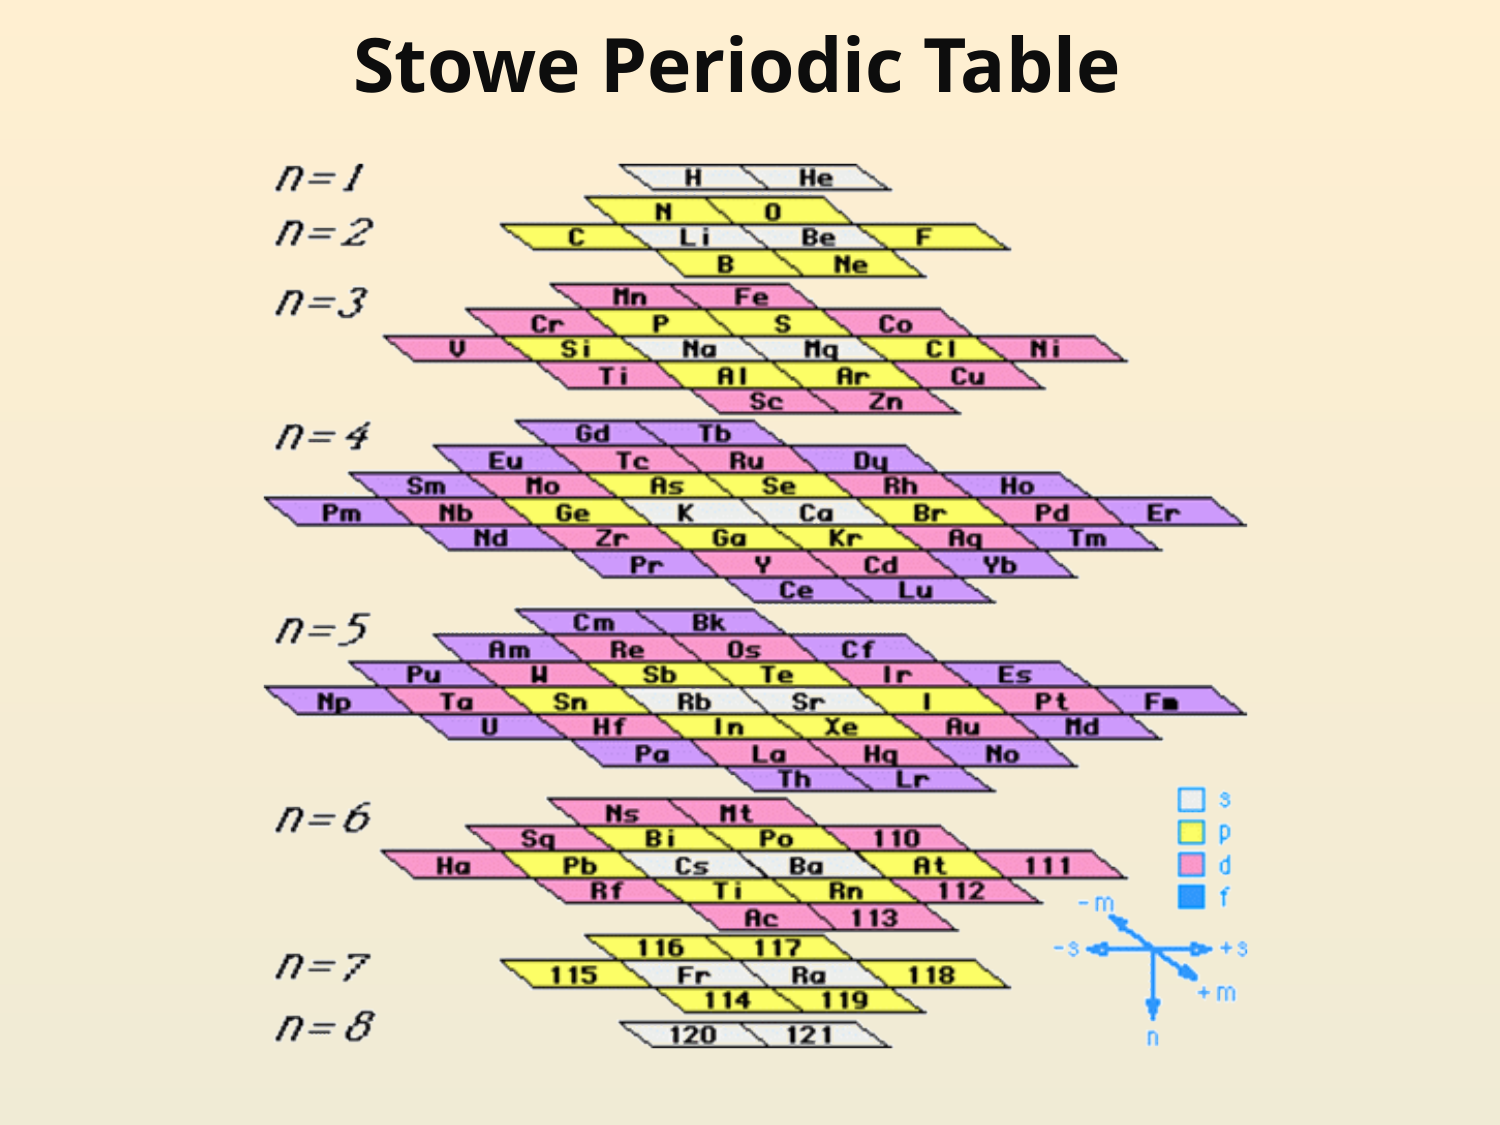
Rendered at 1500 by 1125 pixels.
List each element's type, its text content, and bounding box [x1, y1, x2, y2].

picture [262, 162, 1251, 1052]
title Stowe Periodic Table [99, 0, 1376, 126]
